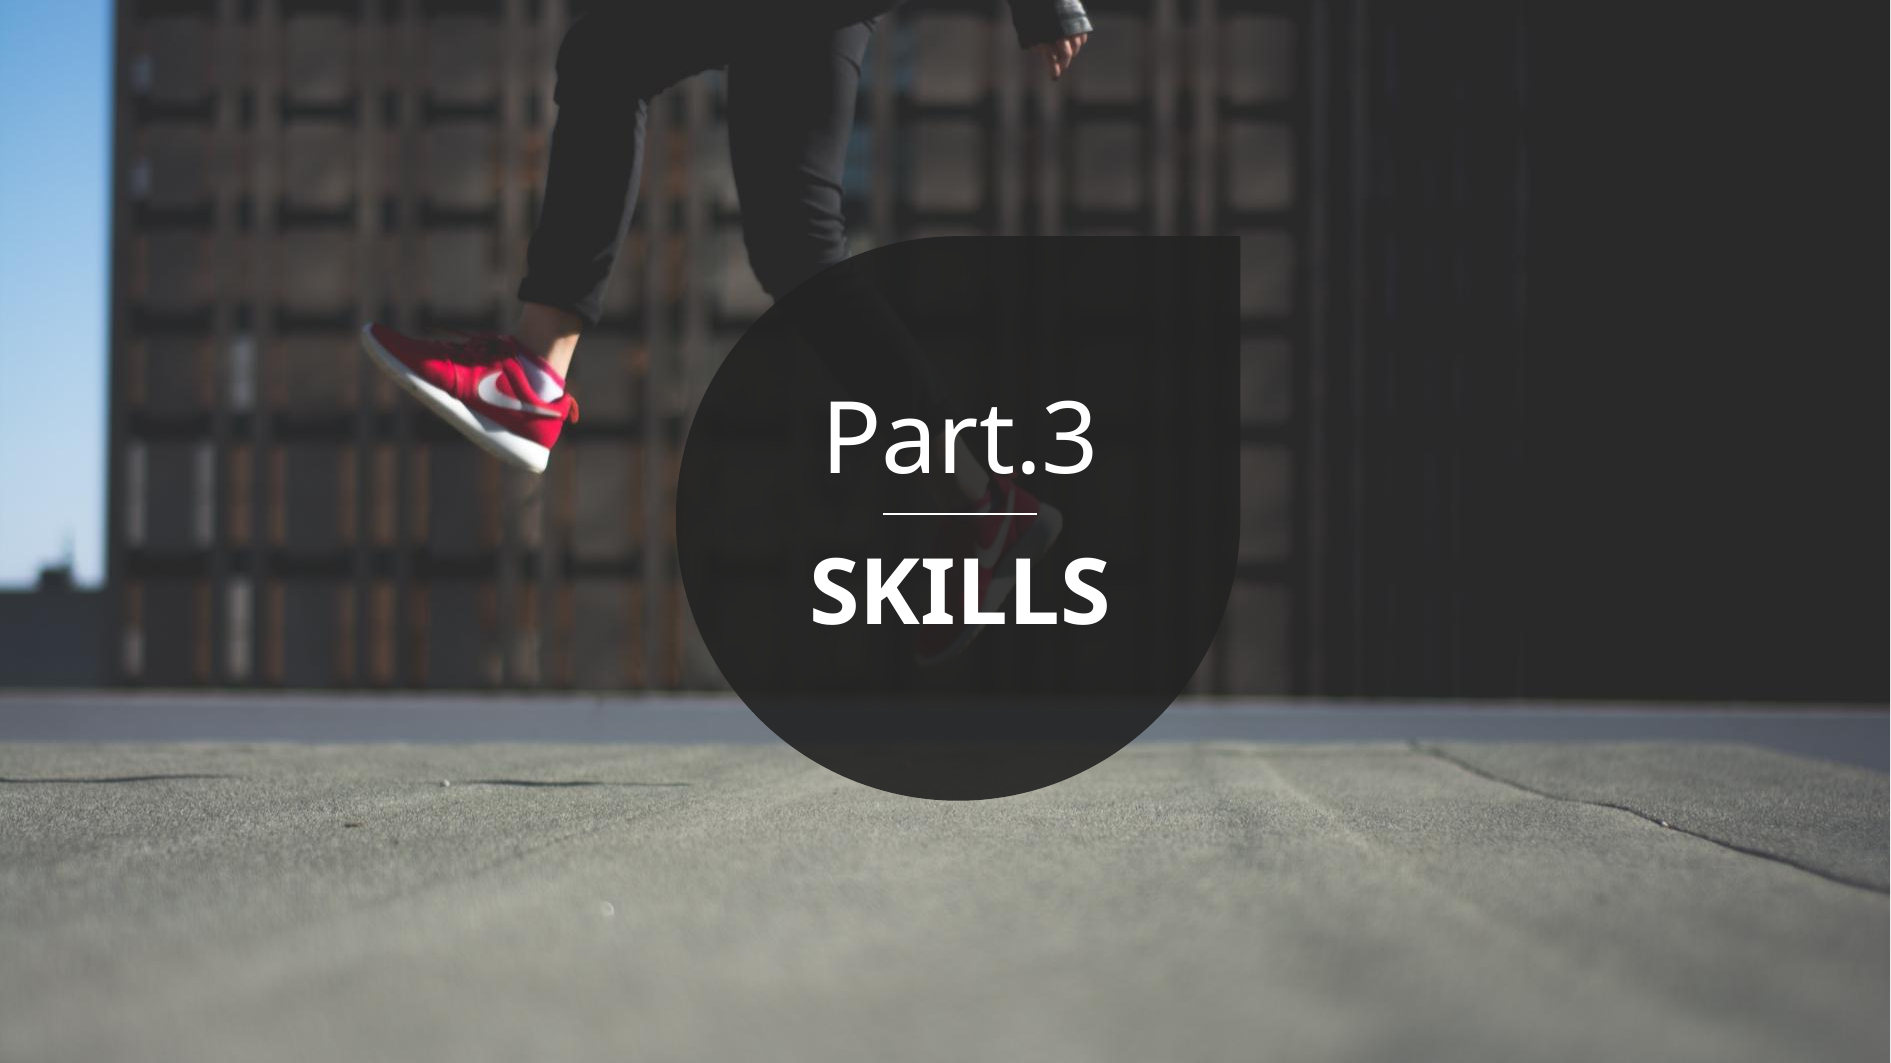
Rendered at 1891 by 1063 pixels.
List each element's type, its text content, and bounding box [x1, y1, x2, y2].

text_box SKILLS [794, 526, 1126, 651]
text_box [673, 234, 1243, 803]
text_box Part.3 [806, 366, 1114, 501]
picture [0, 0, 1891, 1063]
